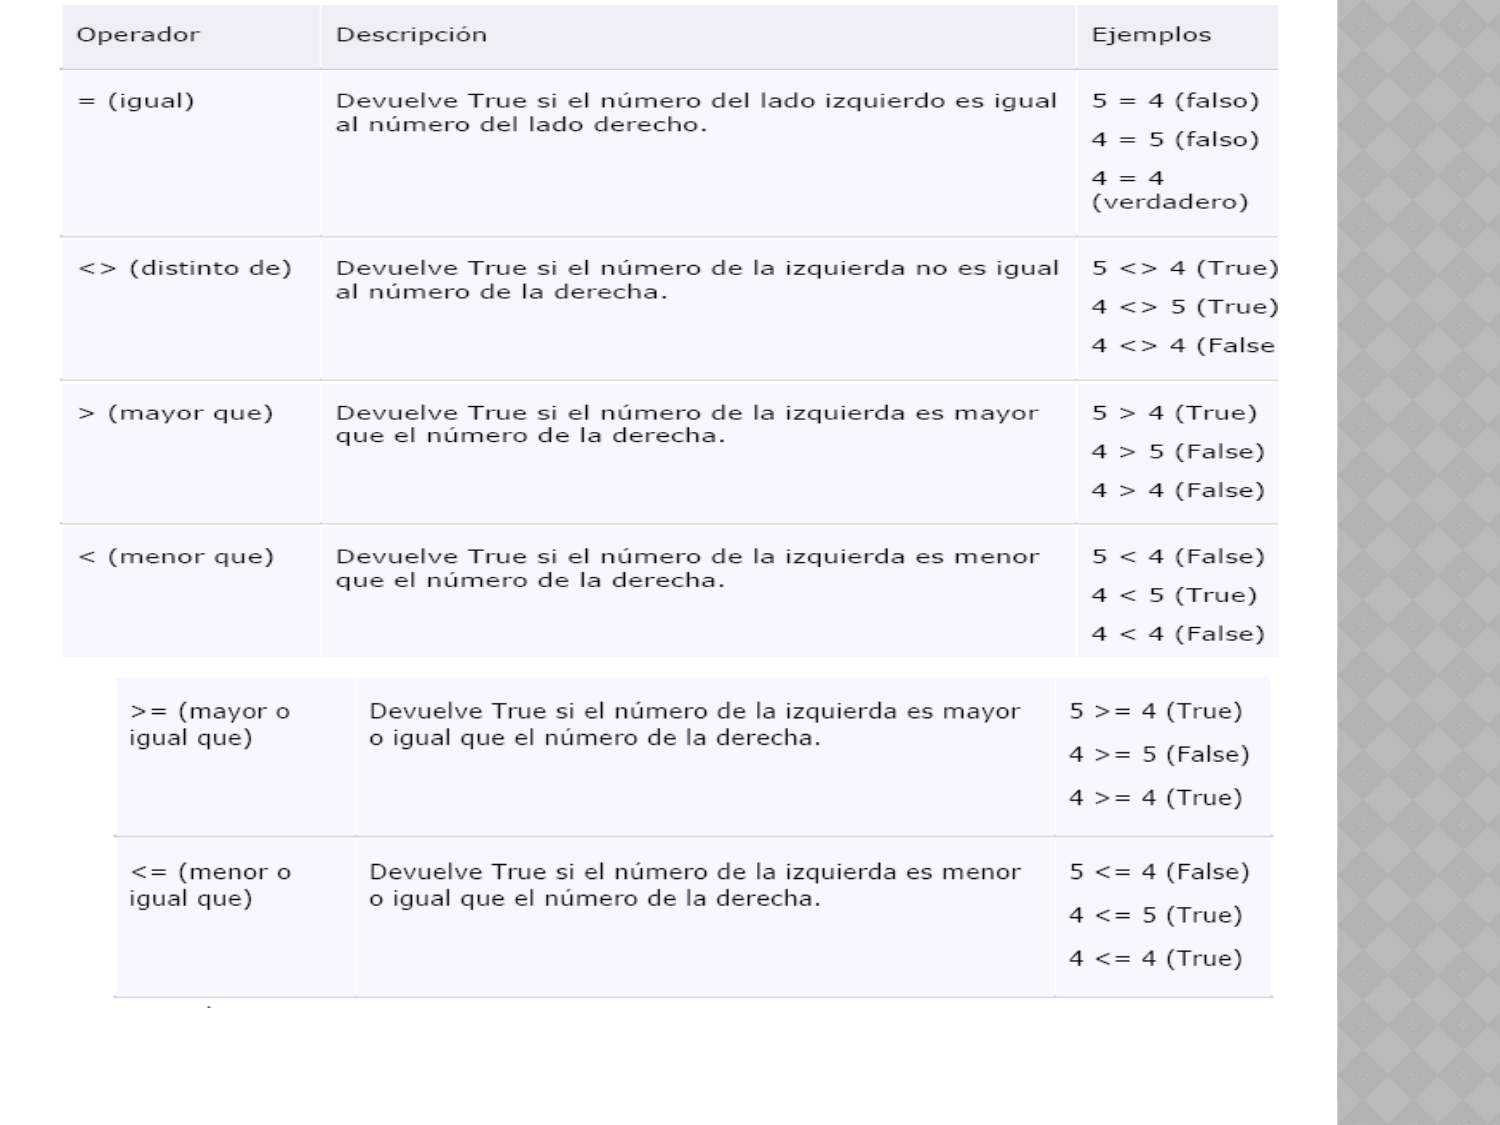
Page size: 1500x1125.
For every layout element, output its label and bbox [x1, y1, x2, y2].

list [93, 632, 1337, 1009]
picture [58, 0, 1278, 657]
